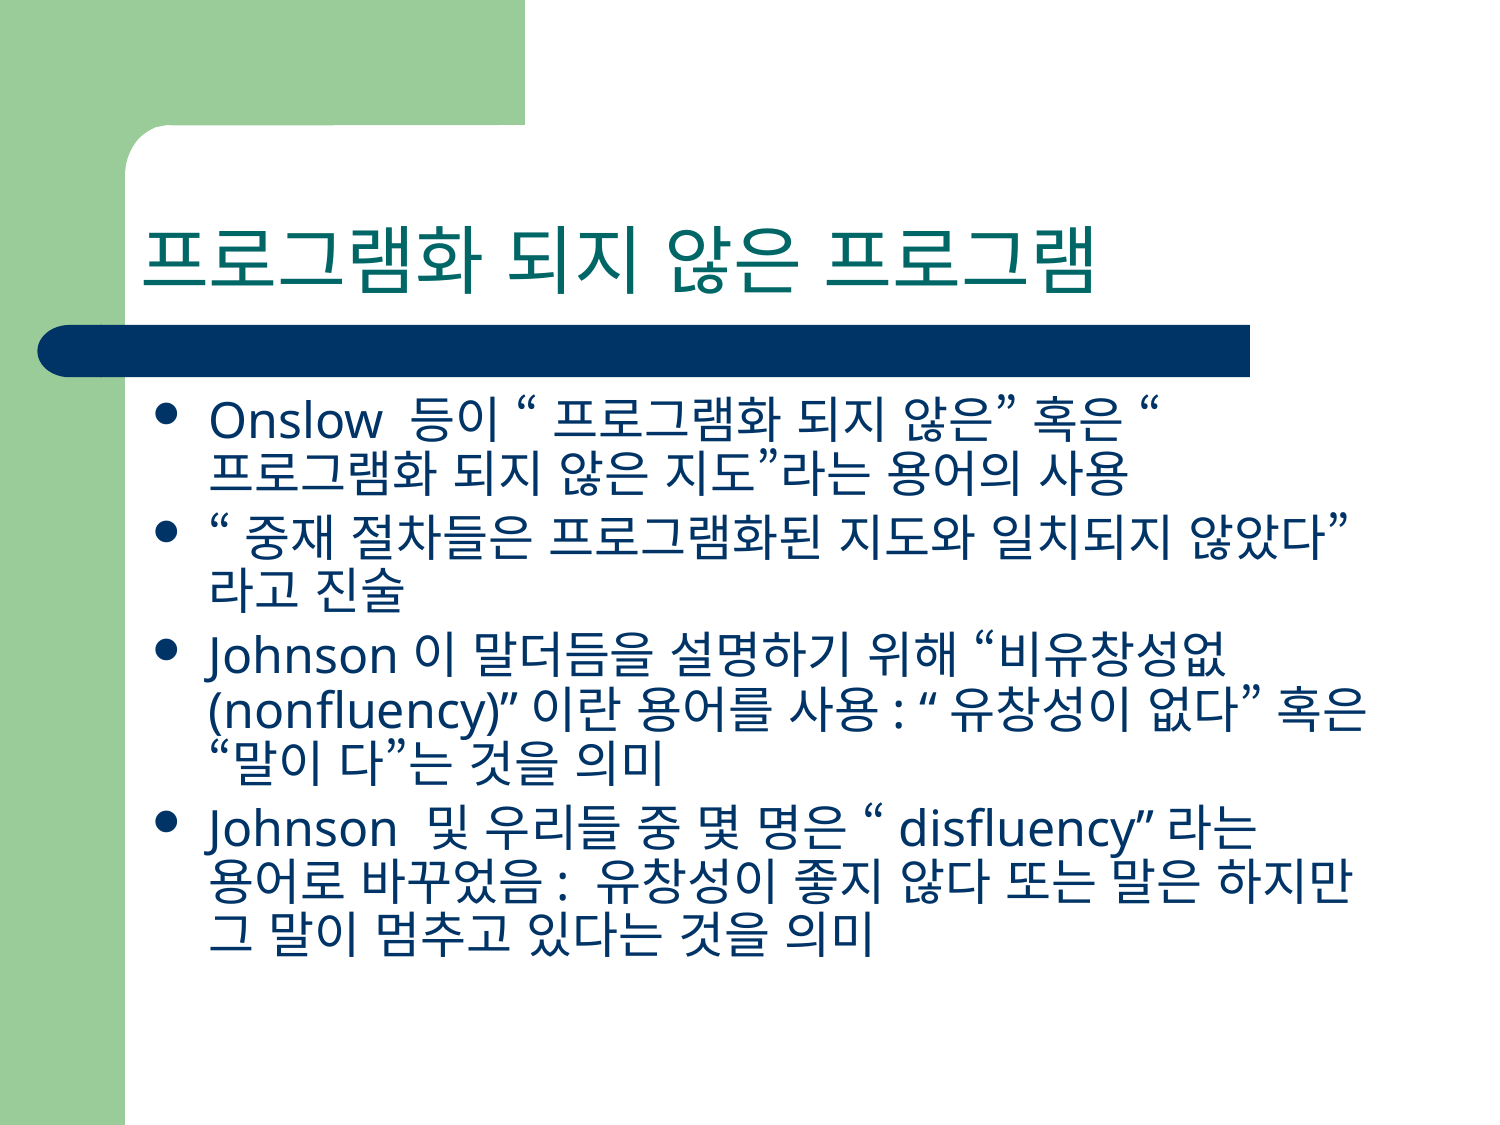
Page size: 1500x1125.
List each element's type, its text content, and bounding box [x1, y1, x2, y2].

list Onslow 등이 “ 프로그램화 되지 않은” 혹은 “ 프로그램화 되지 않은 지도”라는 용어의 사용 “중재 절차들은 프로그램화된 지도와 일치되지 않았다”라고 진술 Johnson이 말더듬을 설명하기 위해 “비유창성없(nonfluency)”이란 용어를 사용: “유창성이 없다” 혹은 “말이 다”는 것을 의미 Johnson 및 우리들 중 몇 명은 “disfluency”라는 용어로 바꾸었음: 유창성이 좋지 않다 또는 말은 하지만 그 말이 멈추고 있다는 것을 의미 [137, 387, 1400, 999]
title 프로그램화 되지 않은 프로그램 [124, 124, 1426, 313]
